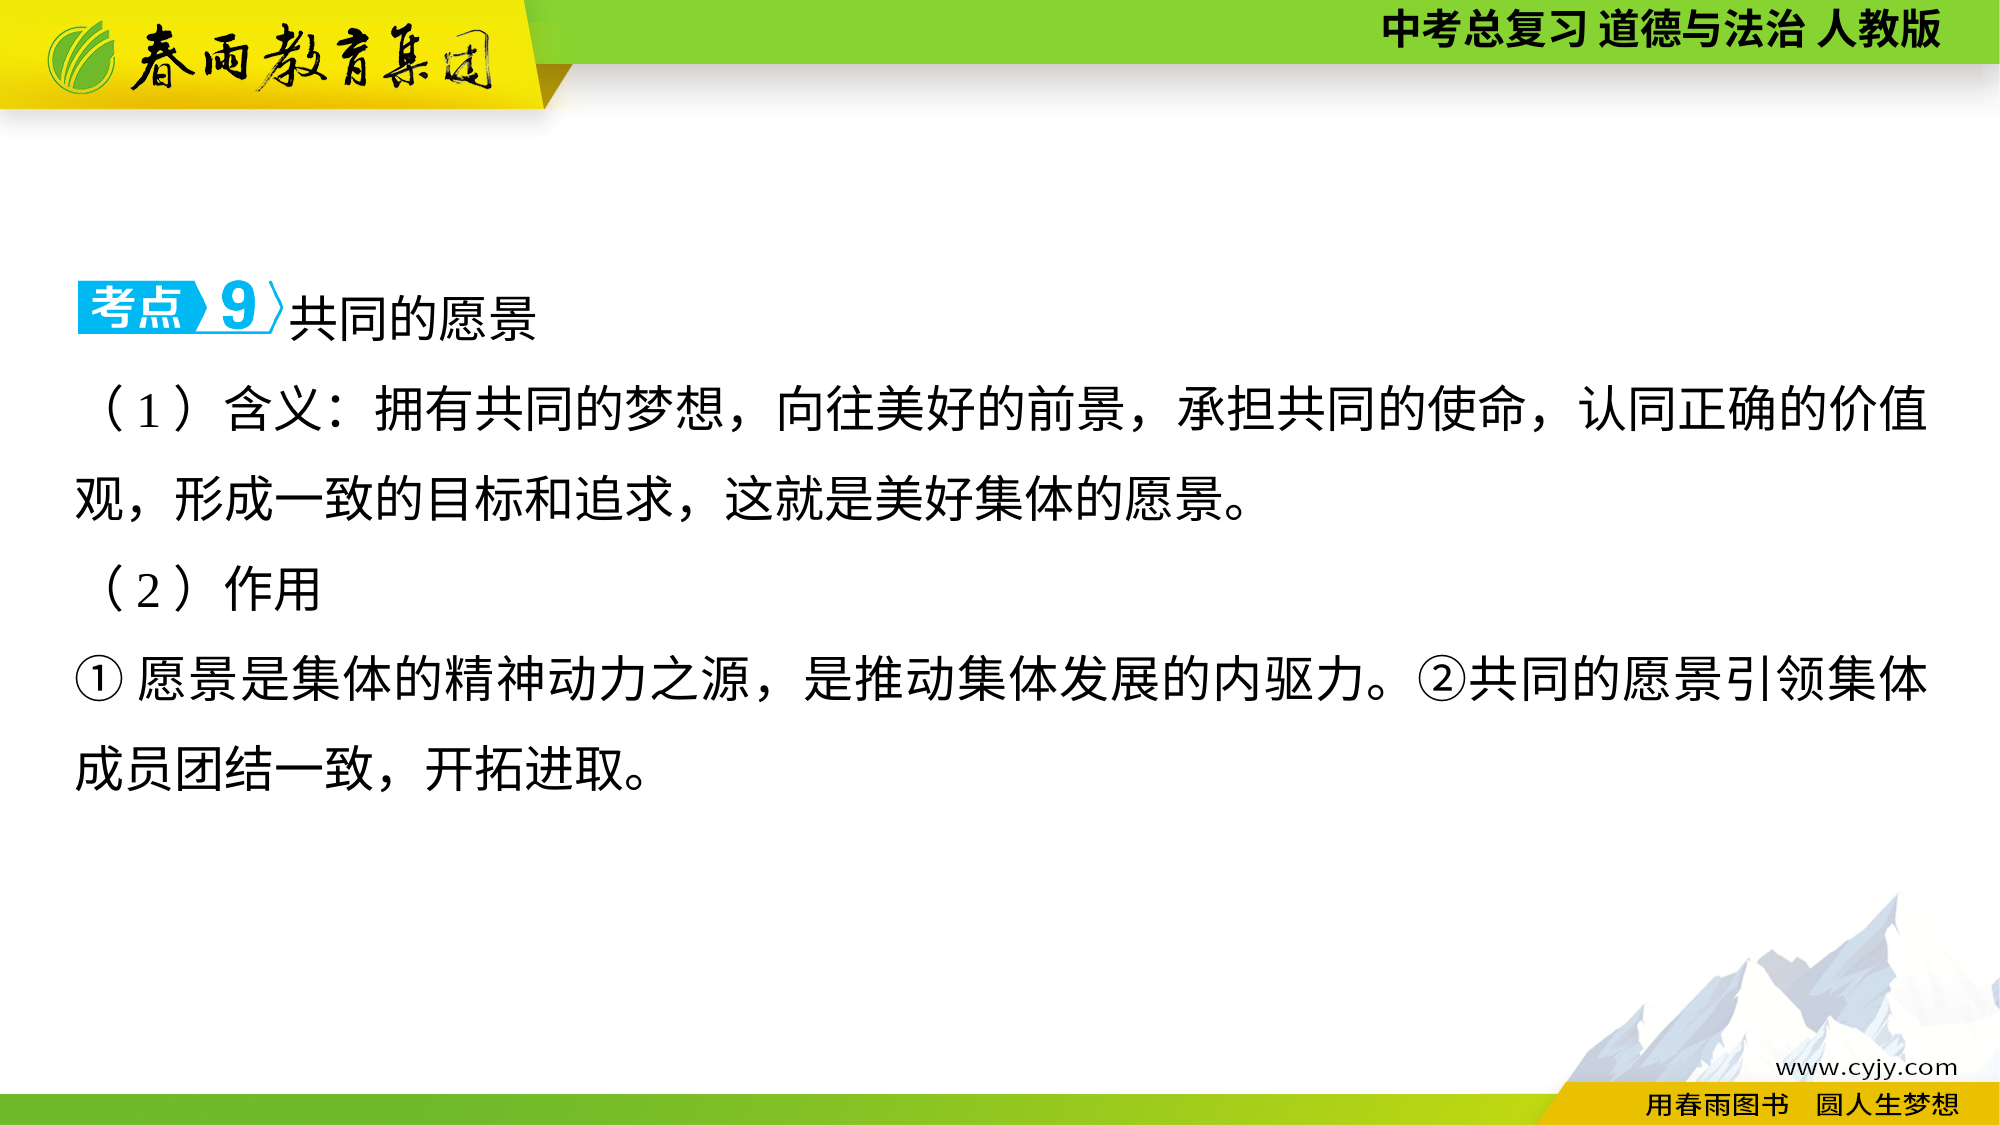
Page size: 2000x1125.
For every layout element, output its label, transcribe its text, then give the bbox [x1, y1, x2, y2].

list 共同的愿景 （1）含义：拥有共同的梦想，向往美好的前景，承担共同的使命，认同正确的价值观，形成一致的目标和追求，这就是美好集体的愿景。 （2）作用 ①愿景是集体的精神动力之源，是推动集体发展的内驱力。②共同的愿景引领集体成员团结一致，开拓进取。 [59, 249, 1944, 799]
picture [0, 0, 2000, 1125]
